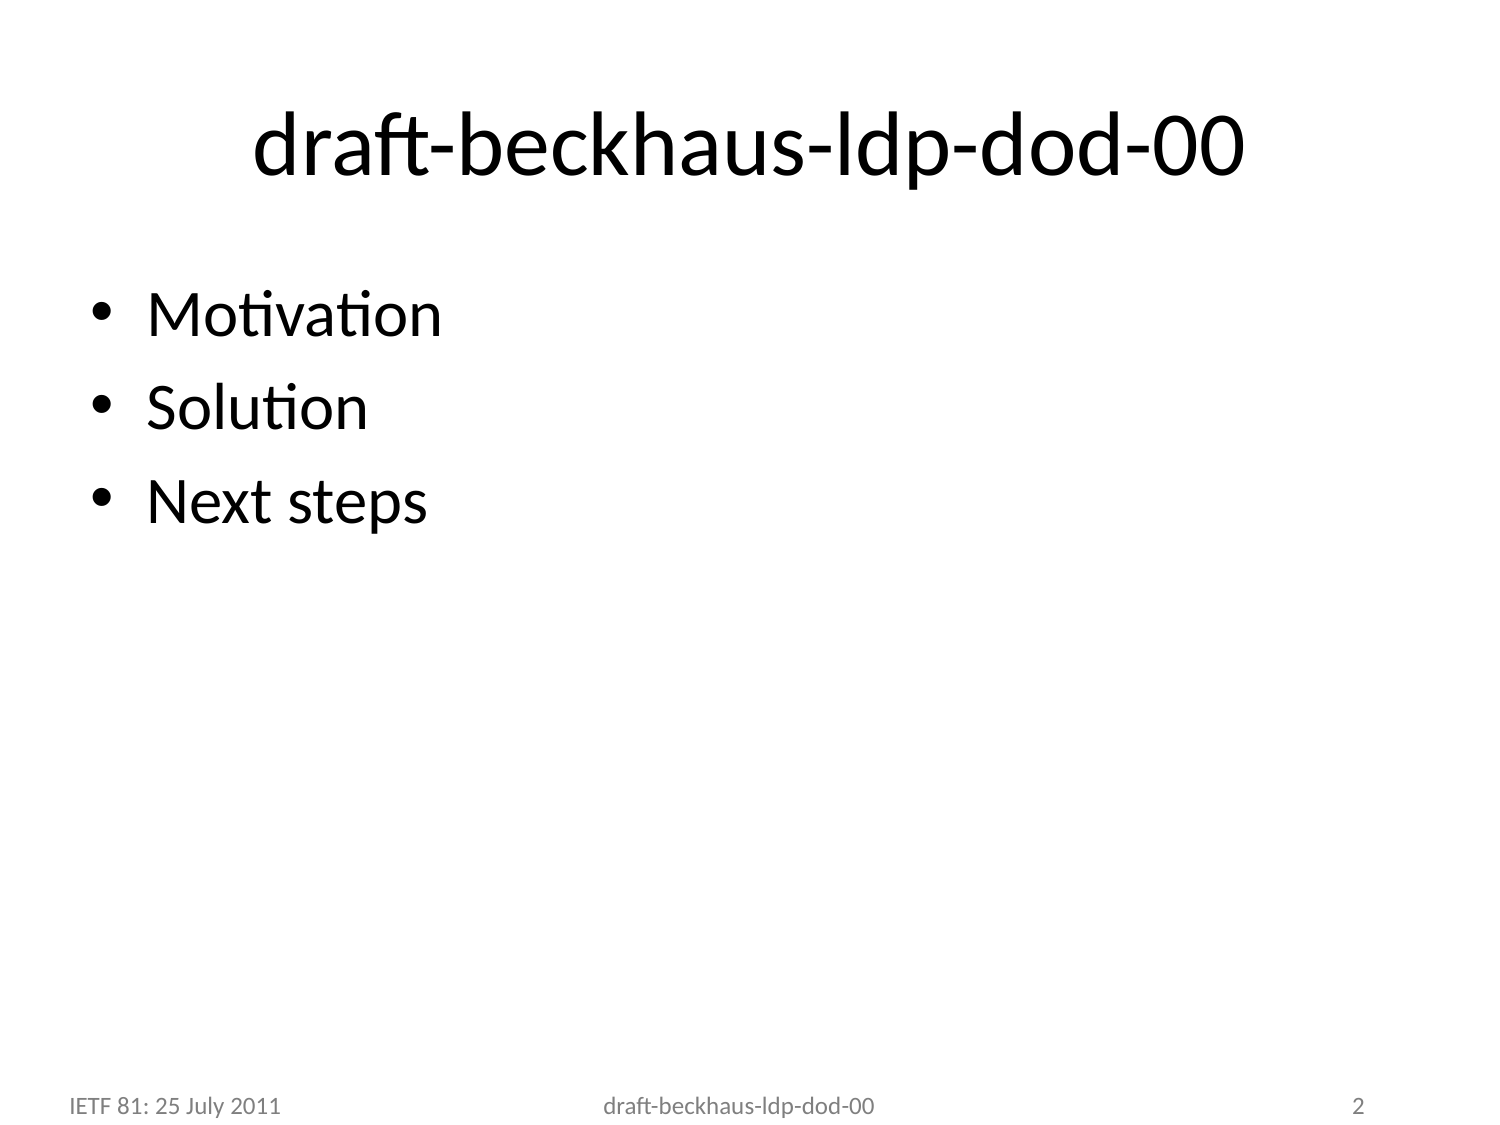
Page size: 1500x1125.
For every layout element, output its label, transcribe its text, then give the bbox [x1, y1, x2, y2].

list Motivation Solution Next steps [75, 262, 1425, 1005]
title draft-beckhaus-ldp-dod-00 [75, 45, 1425, 233]
